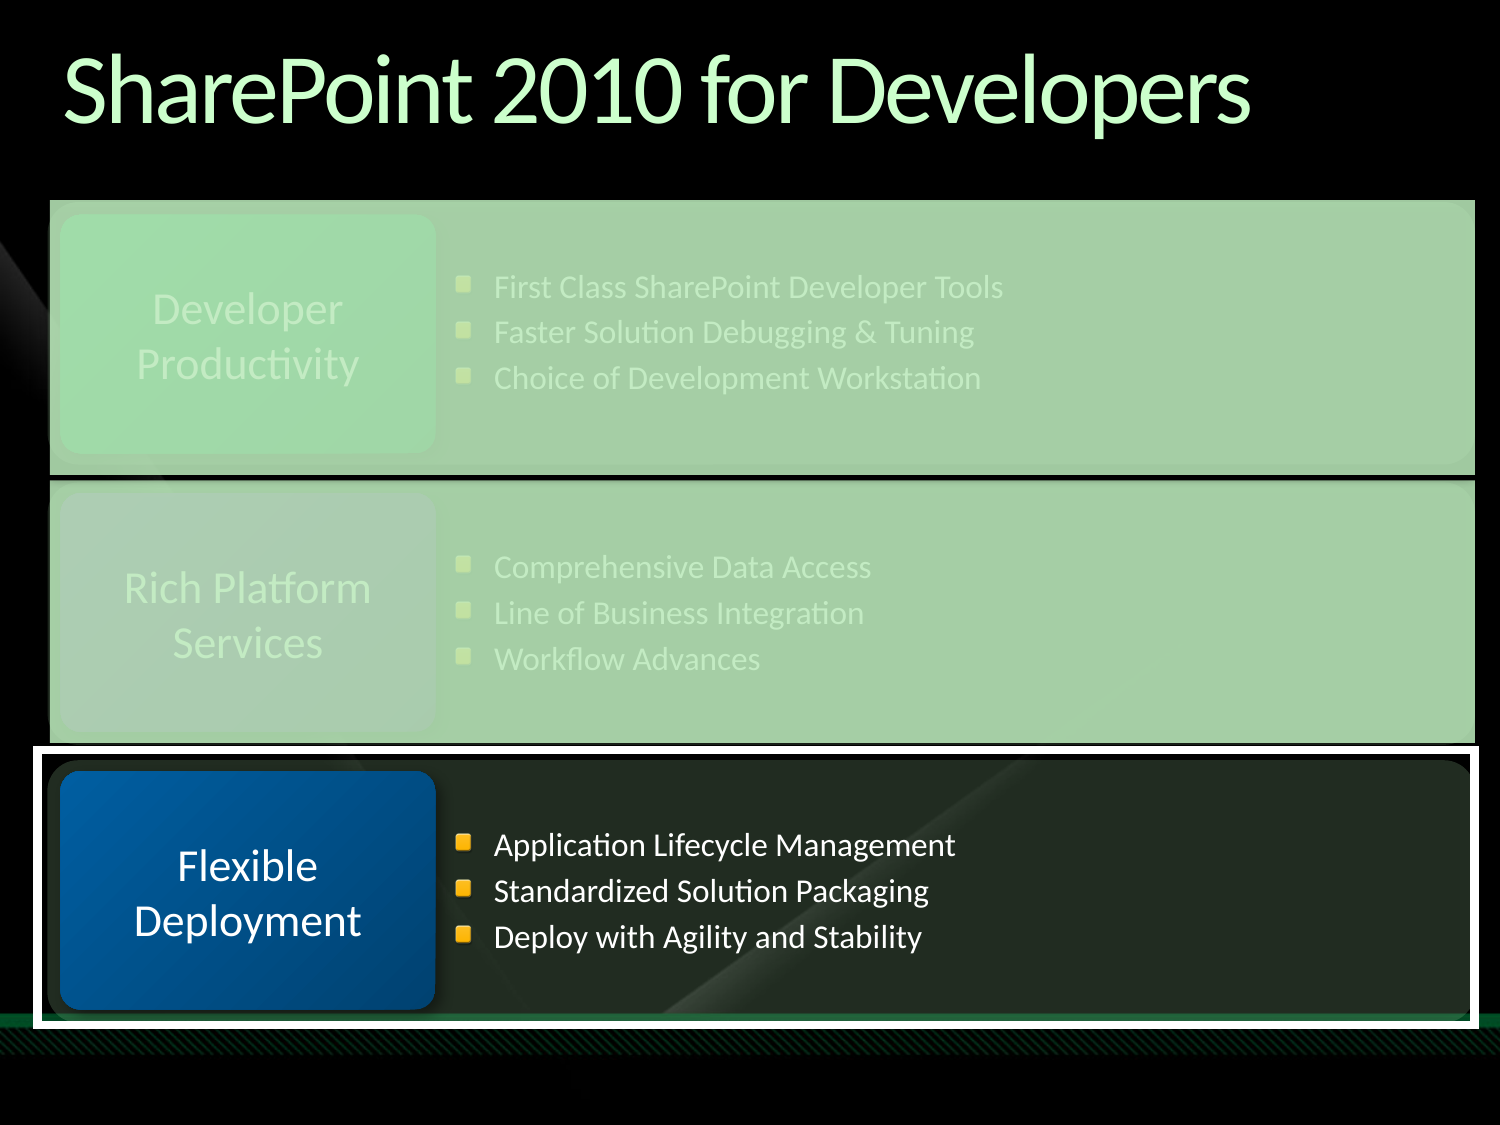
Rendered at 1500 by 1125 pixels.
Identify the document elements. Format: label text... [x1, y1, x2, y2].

text_box [33, 745, 1479, 1029]
picture [0, 0, 1500, 1125]
text_box [49, 486, 1475, 743]
title SharePoint 2010 for Developers [62, 37, 1438, 147]
text_box [49, 200, 1475, 475]
